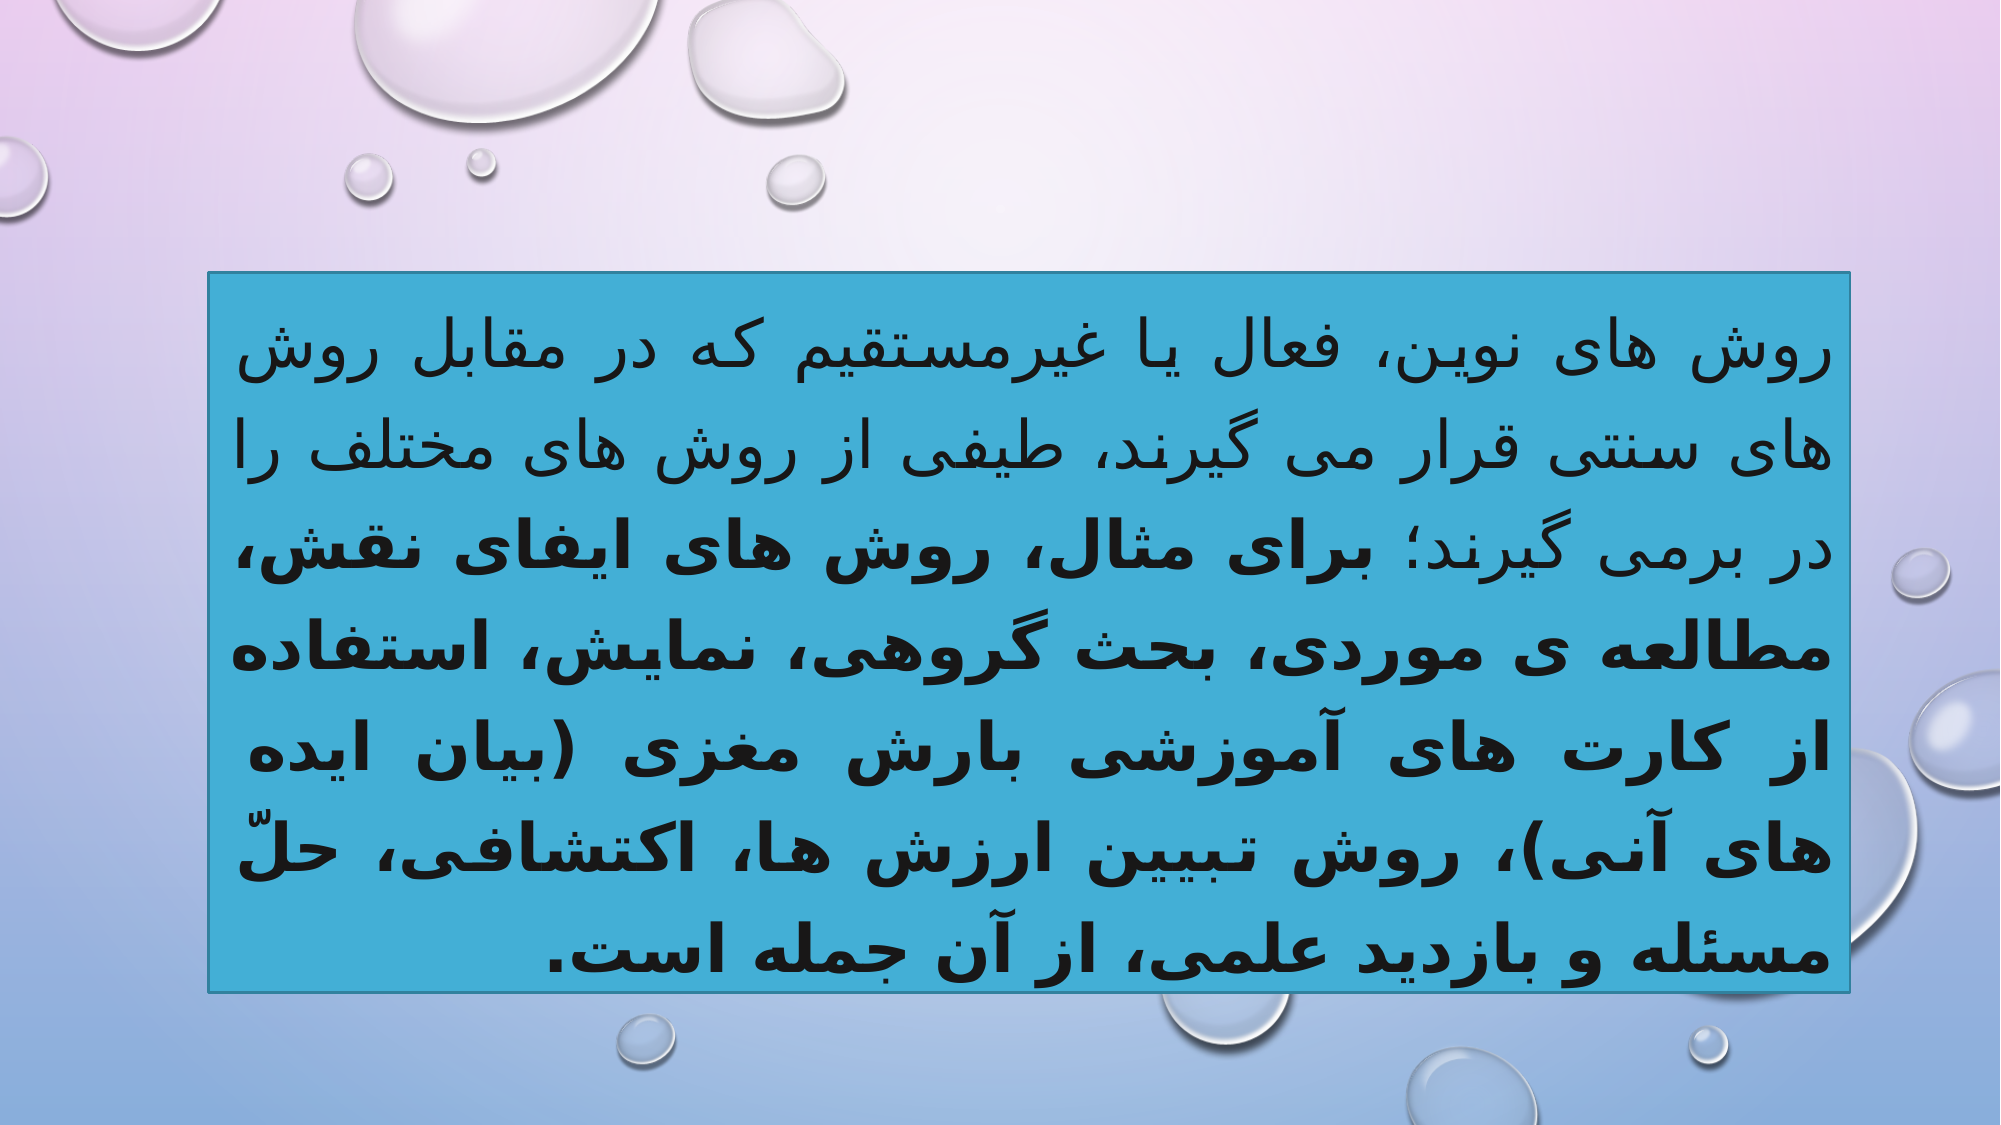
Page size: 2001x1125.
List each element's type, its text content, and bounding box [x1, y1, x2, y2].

picture [0, 0, 2000, 1125]
text_box روش های نوين، فعال يا غيرمستقيم که در مقابل روش های سنتی قرار می گيرند، طيفی از روش های مختلف را در برمی گيرند؛ برای مثال، روش های ايفای نقش، مطالعه ی موردی، بحث گروهی، نمايش، استفاده از کارت های آموزشی بارش مغزی (بيان ايده های آنی)، روش تبيين ارزش ها، اکتشافی، حلّ مسئله و بازديد علمی، از آن جمله است. [207, 271, 1851, 994]
